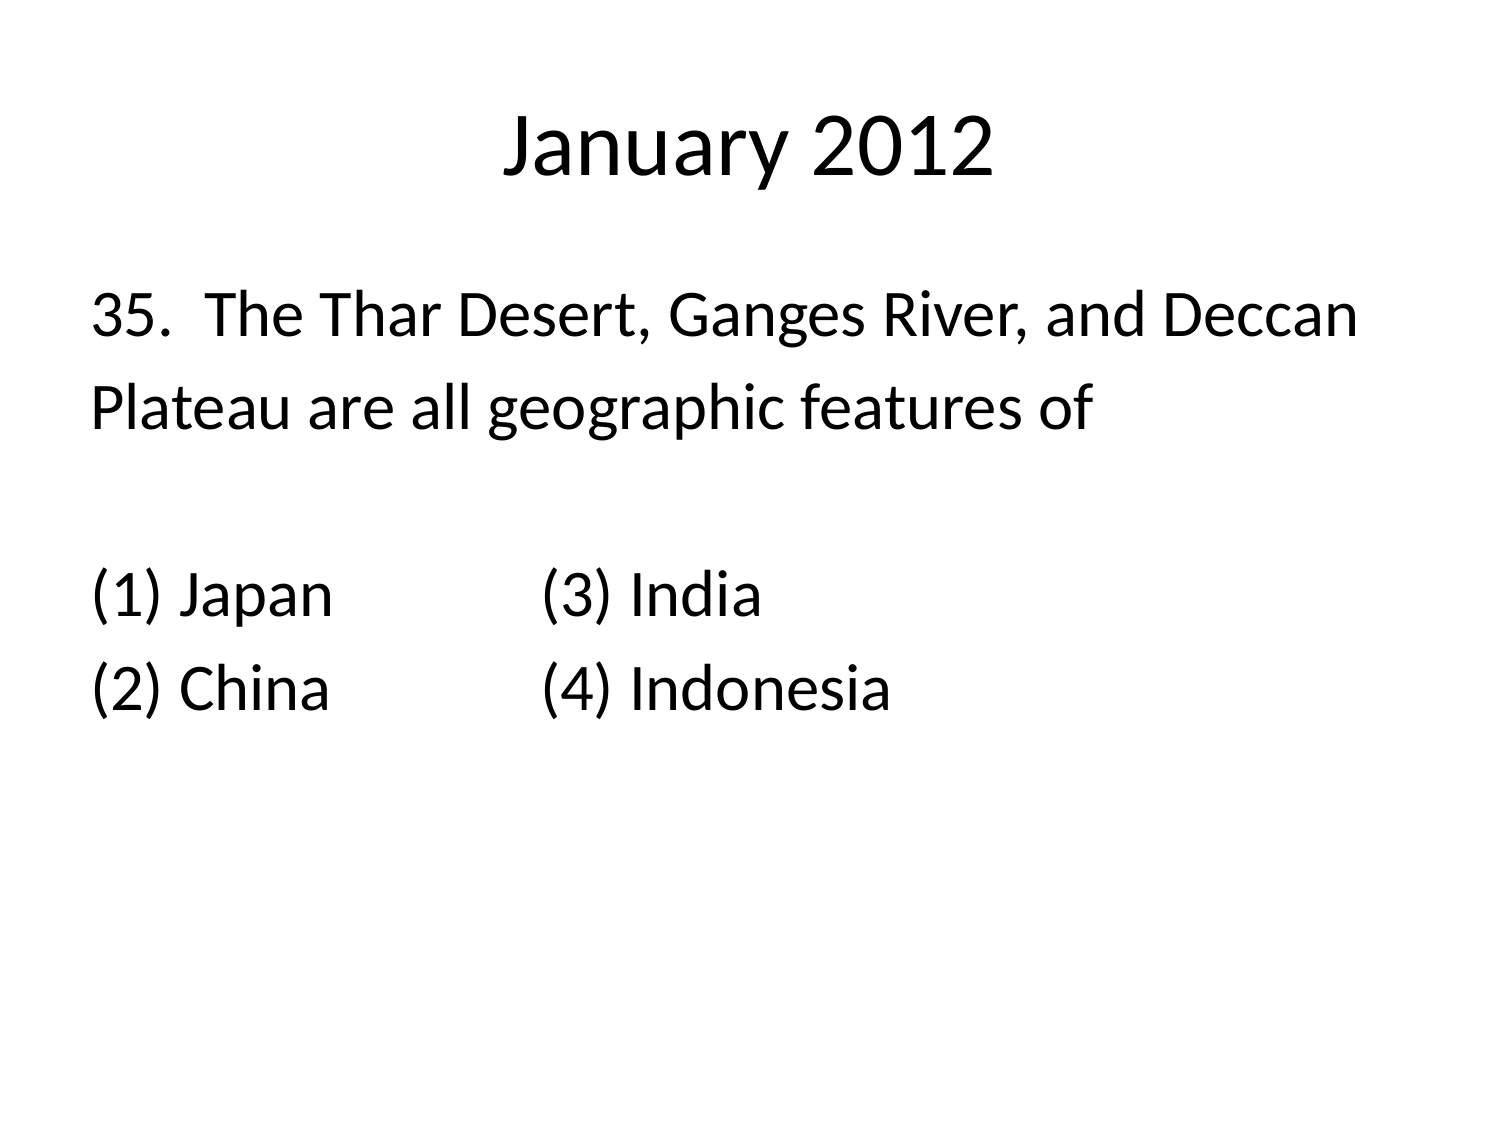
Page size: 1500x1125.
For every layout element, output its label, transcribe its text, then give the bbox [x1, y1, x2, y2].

list 35. The Thar Desert, Ganges River, and Deccan Plateau are all geographic features of (1) Japan (3) India (2) China (4) Indonesia [75, 262, 1425, 1005]
title January 2012 [75, 45, 1425, 233]
